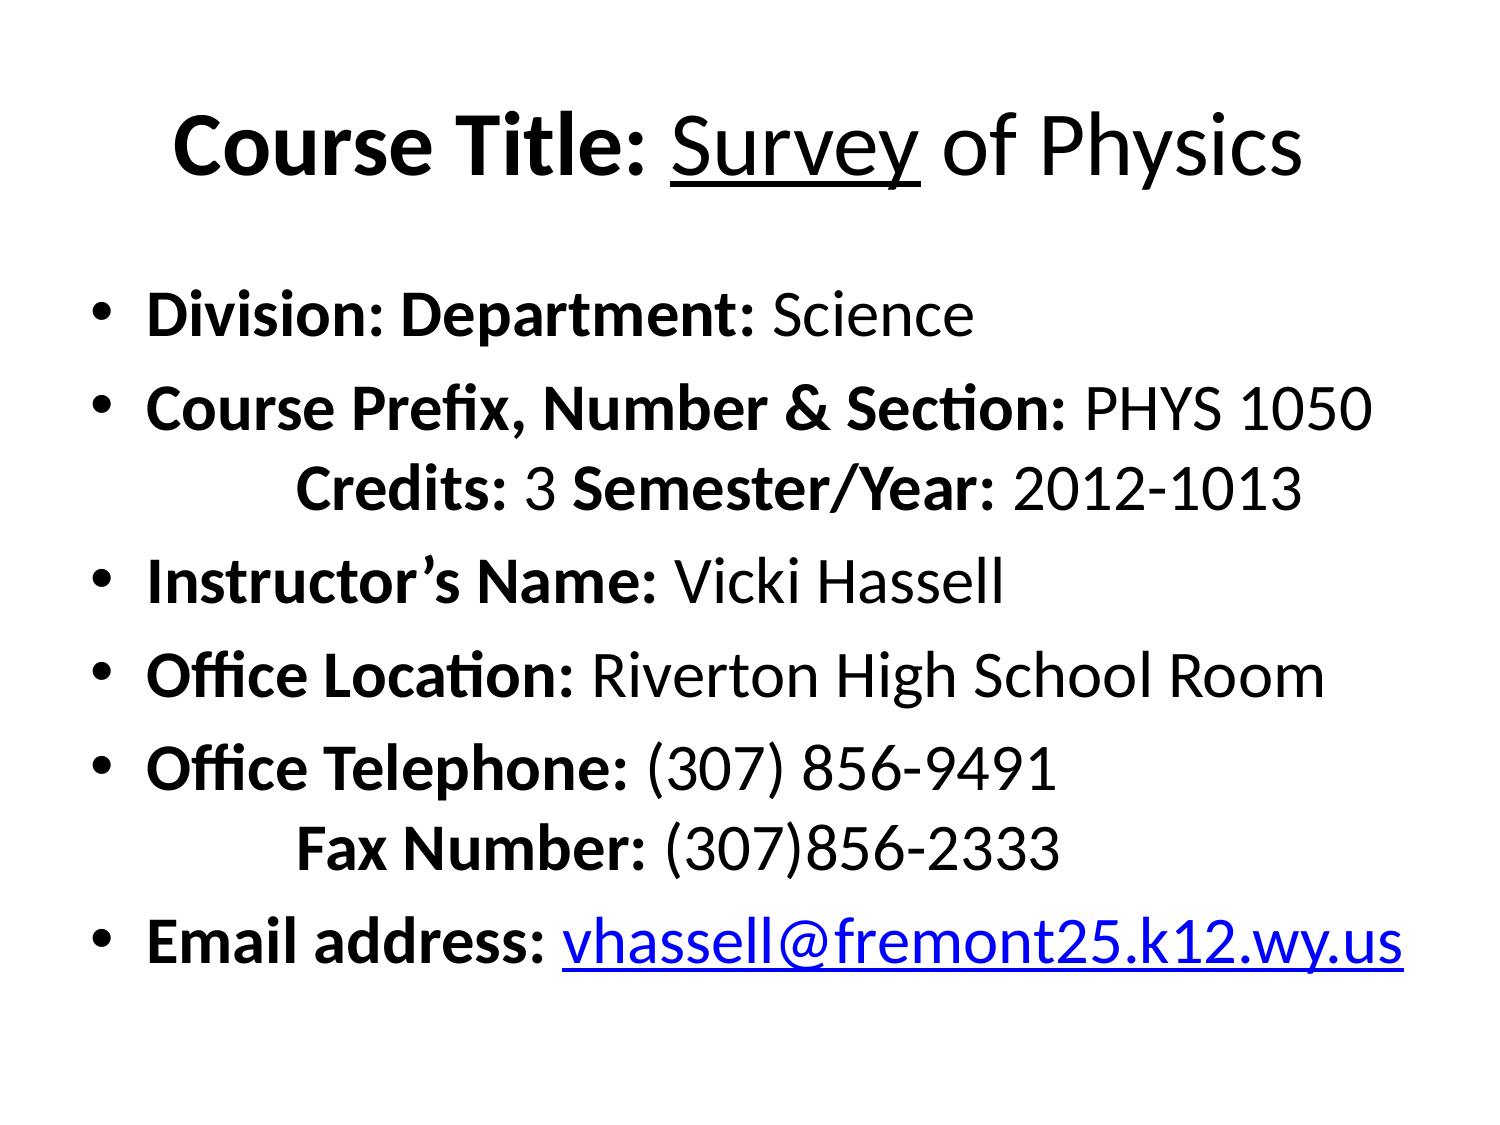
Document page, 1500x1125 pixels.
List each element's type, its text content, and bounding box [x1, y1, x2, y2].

title Course Title: Survey of Physics [75, 45, 1425, 233]
list Division: Department: Science Course Prefix, Number & Section: PHYS 1050 Credits: 3 Semester/Year: 2012-1013 Instructor’s Name: Vicki Hassell Office Location: Riverton High School Room Office Telephone: (307) 856-9491 Fax Number: (307)856-2333 Email address: vhassell@fremont25.k12.wy.us [75, 262, 1425, 1075]
